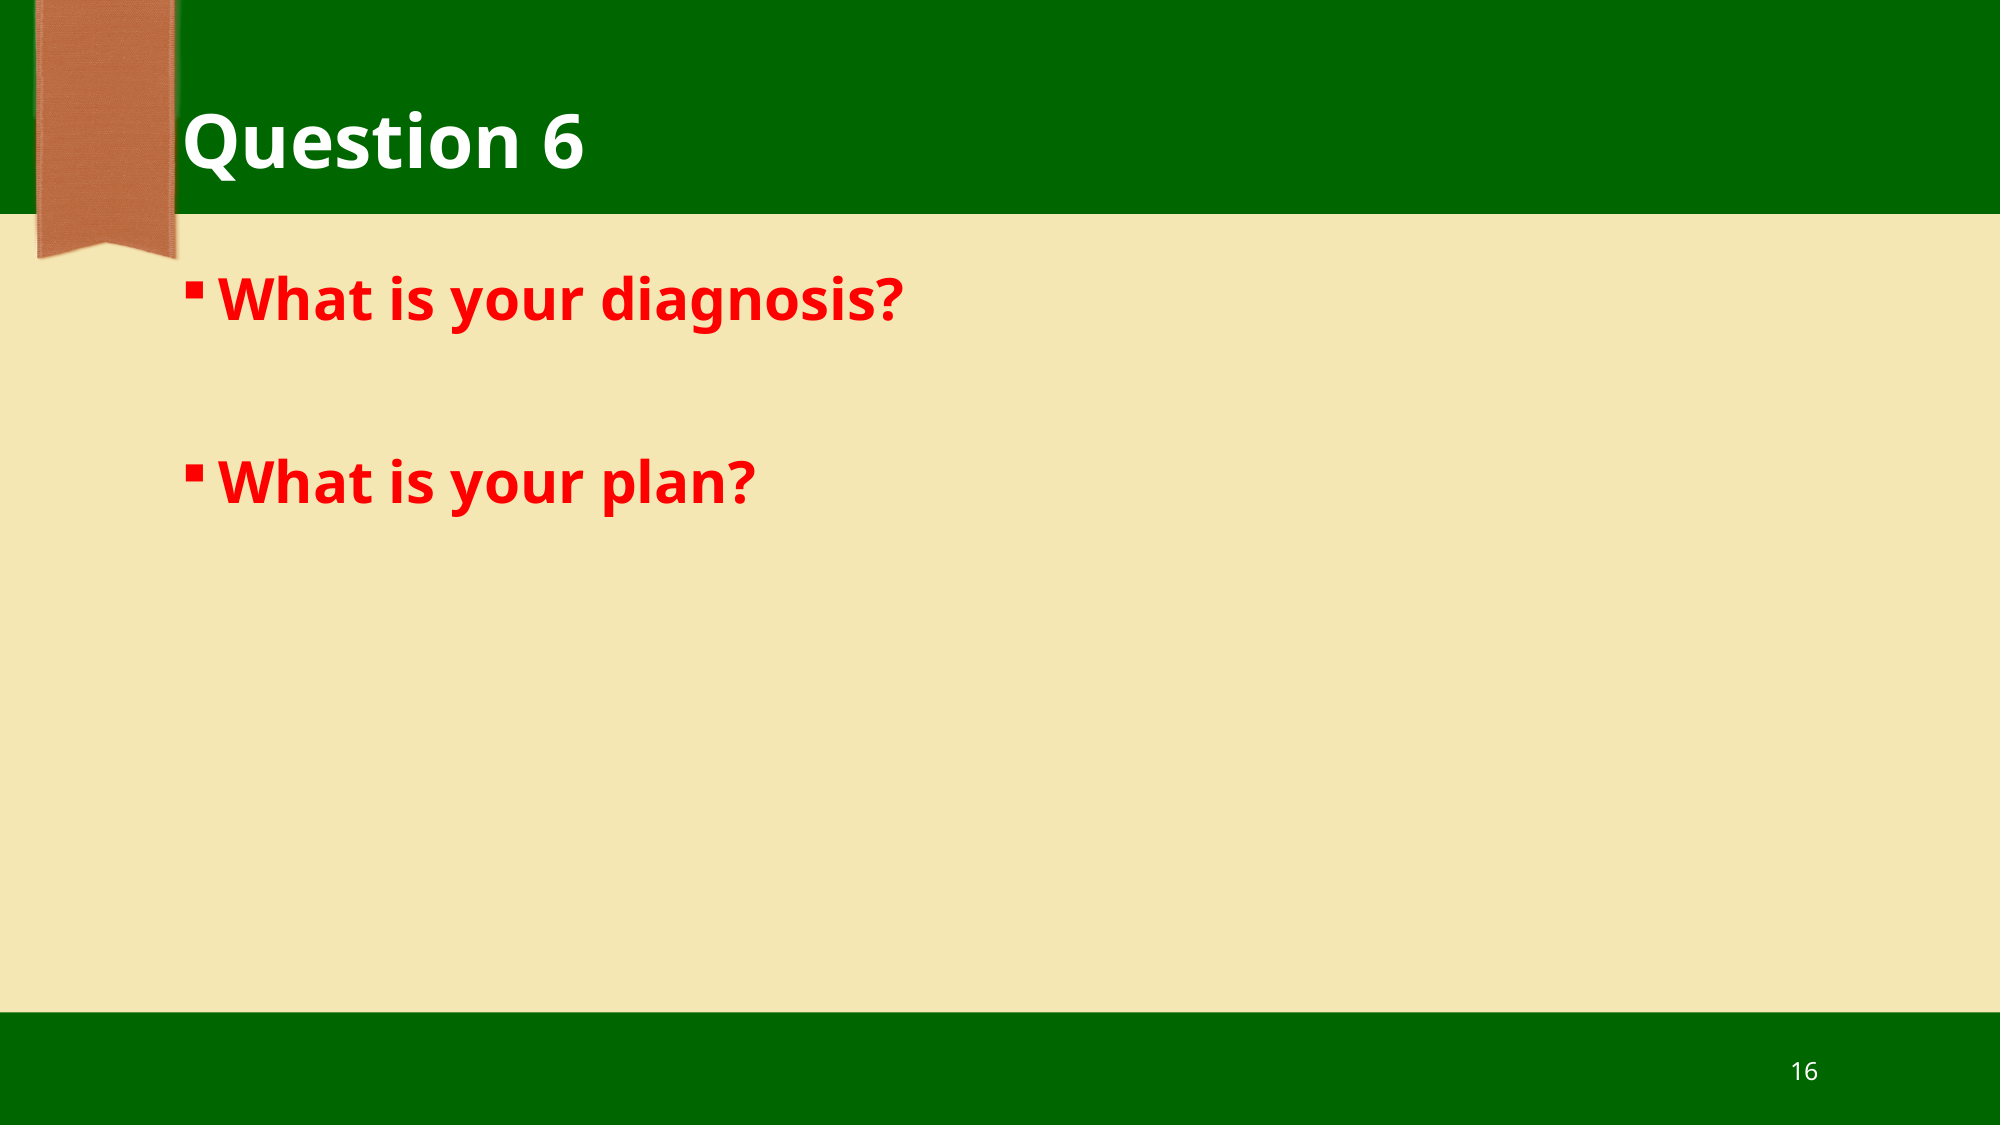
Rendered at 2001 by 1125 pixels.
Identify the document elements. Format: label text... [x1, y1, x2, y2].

list What is your diagnosis? What is your plan? [181, 262, 1819, 1013]
slide_number 16 [1518, 1042, 1819, 1103]
title Question 6 [181, 12, 1819, 193]
